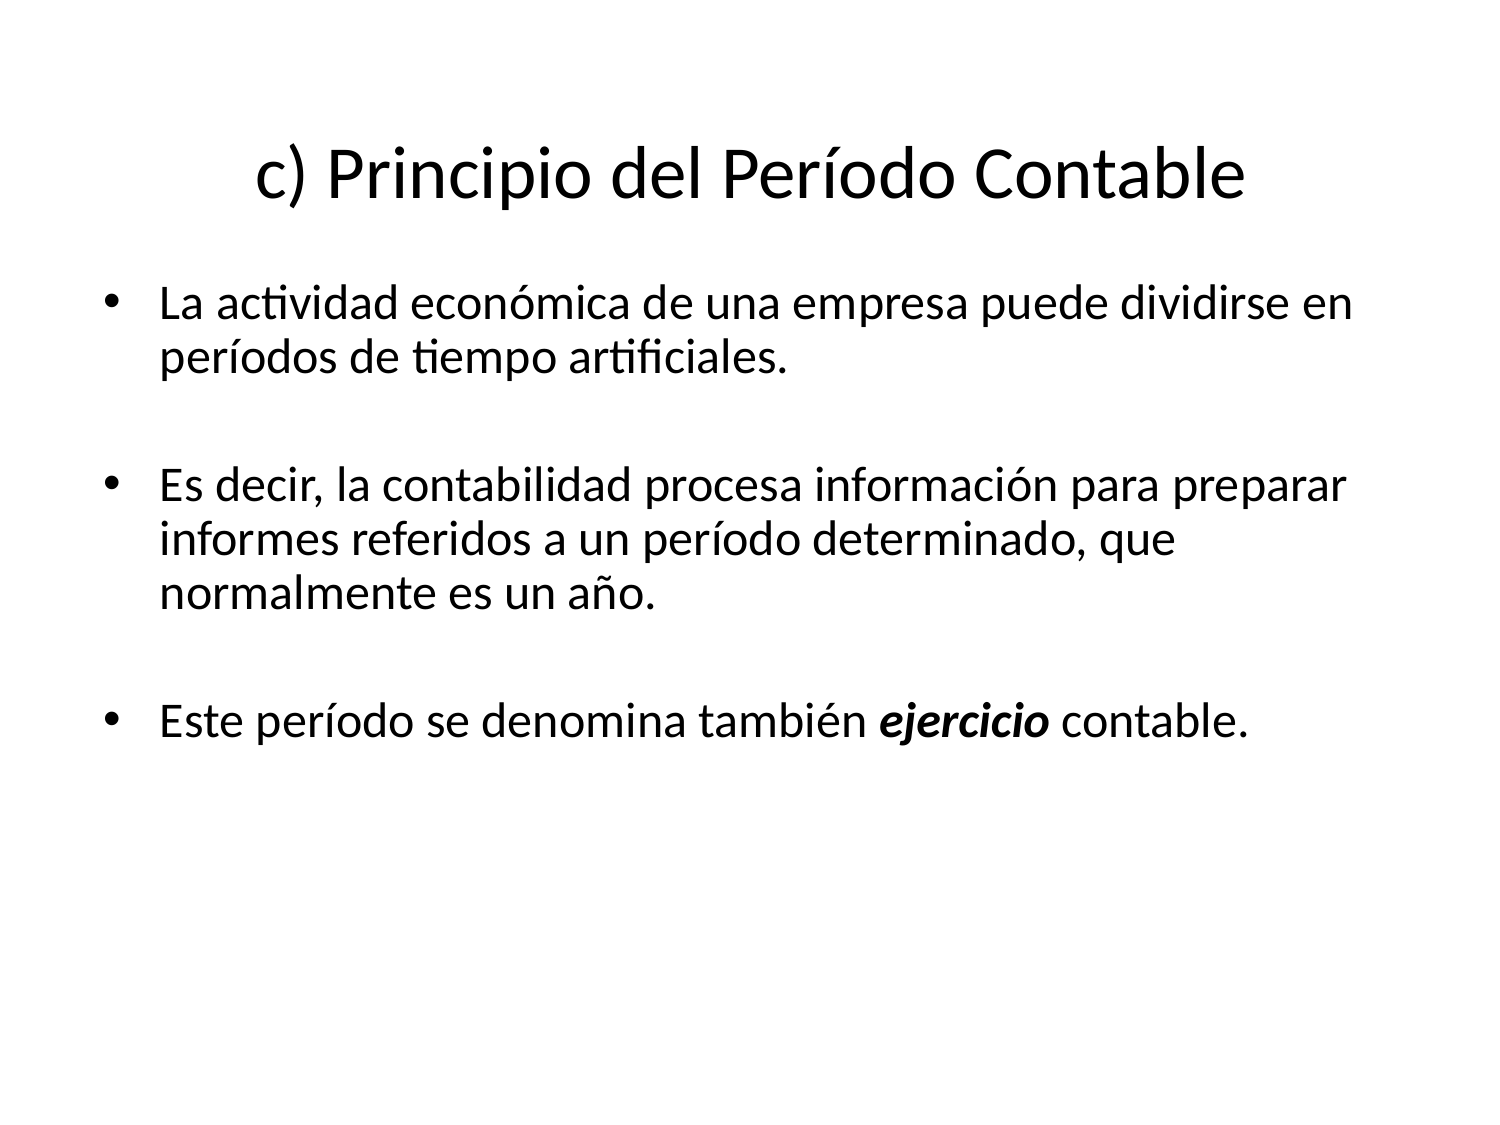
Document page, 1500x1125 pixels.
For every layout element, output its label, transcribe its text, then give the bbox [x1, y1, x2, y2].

title c) Principio del Período Contable [112, 86, 1391, 250]
list La actividad económica de una empresa puede dividirse en períodos de tiempo artificiales. Es decir, la contabilidad procesa información para preparar informes referidos a un período determinado, que normalmente es un año. Este período se denomina también ejercicio contable. [88, 268, 1424, 1012]
